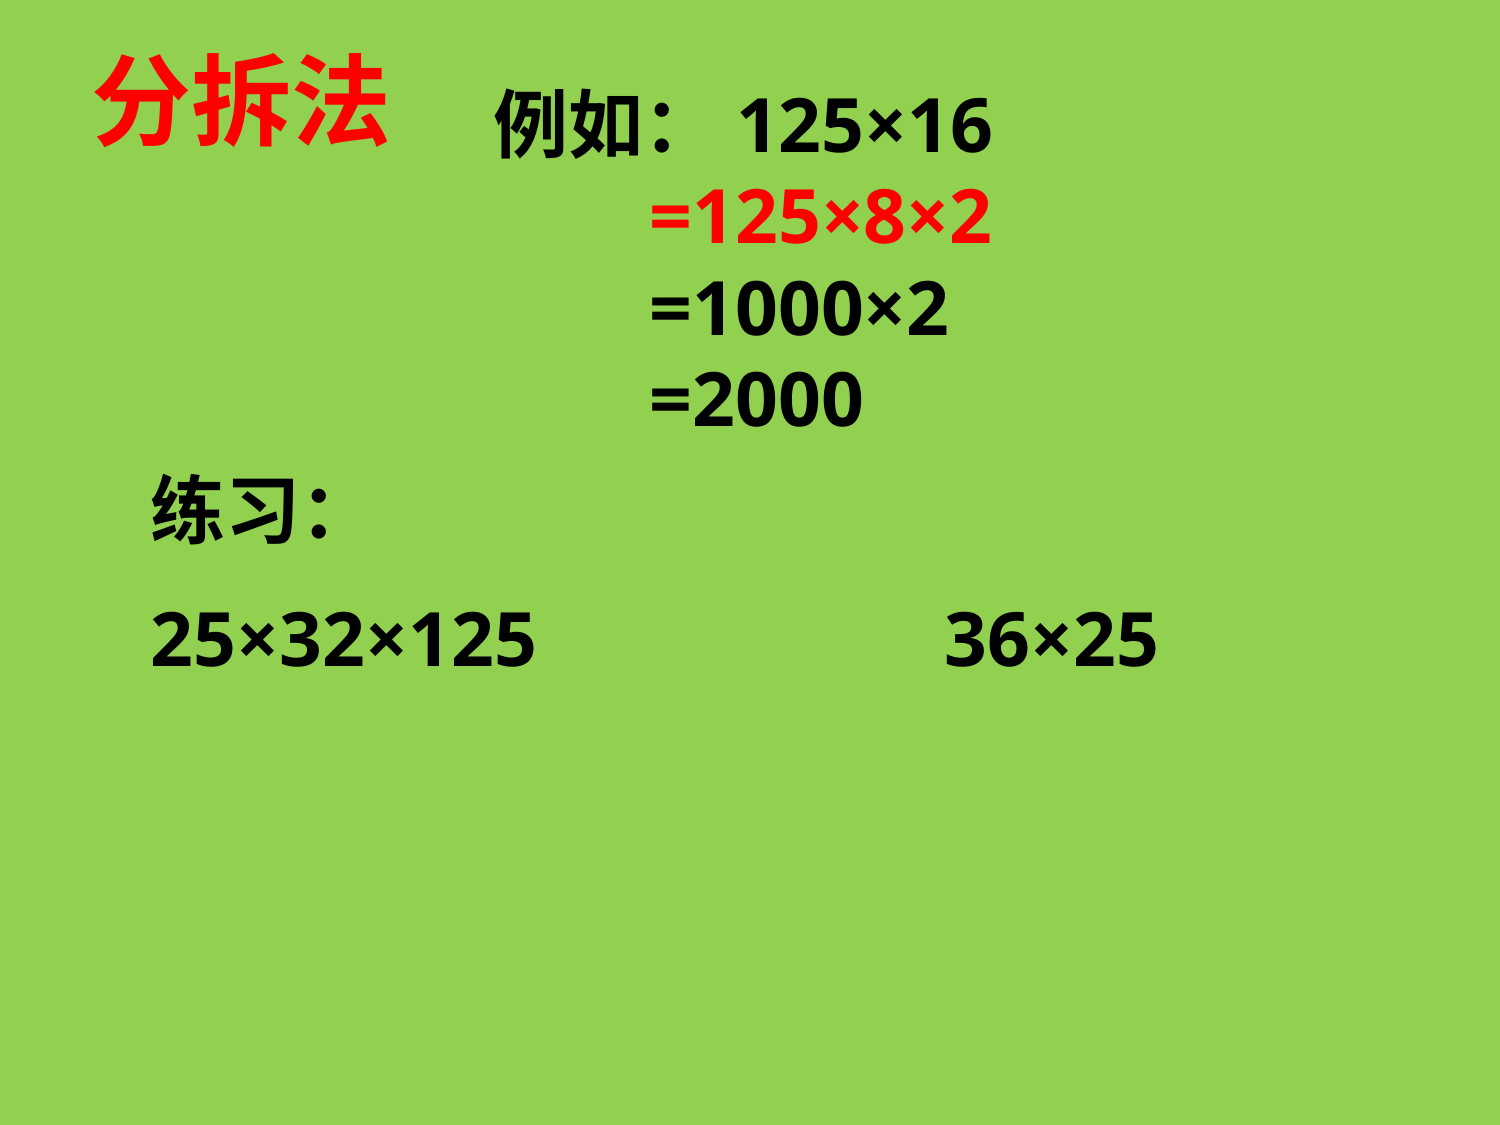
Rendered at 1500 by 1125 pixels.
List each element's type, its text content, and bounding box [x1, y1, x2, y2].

text_box 例如：125×16 =125×8×2 =1000×2 =2000 [478, 101, 1270, 445]
text_box 分拆法 [76, 31, 869, 166]
text_box 练习： 25×32×125 36×25 [135, 456, 1341, 689]
